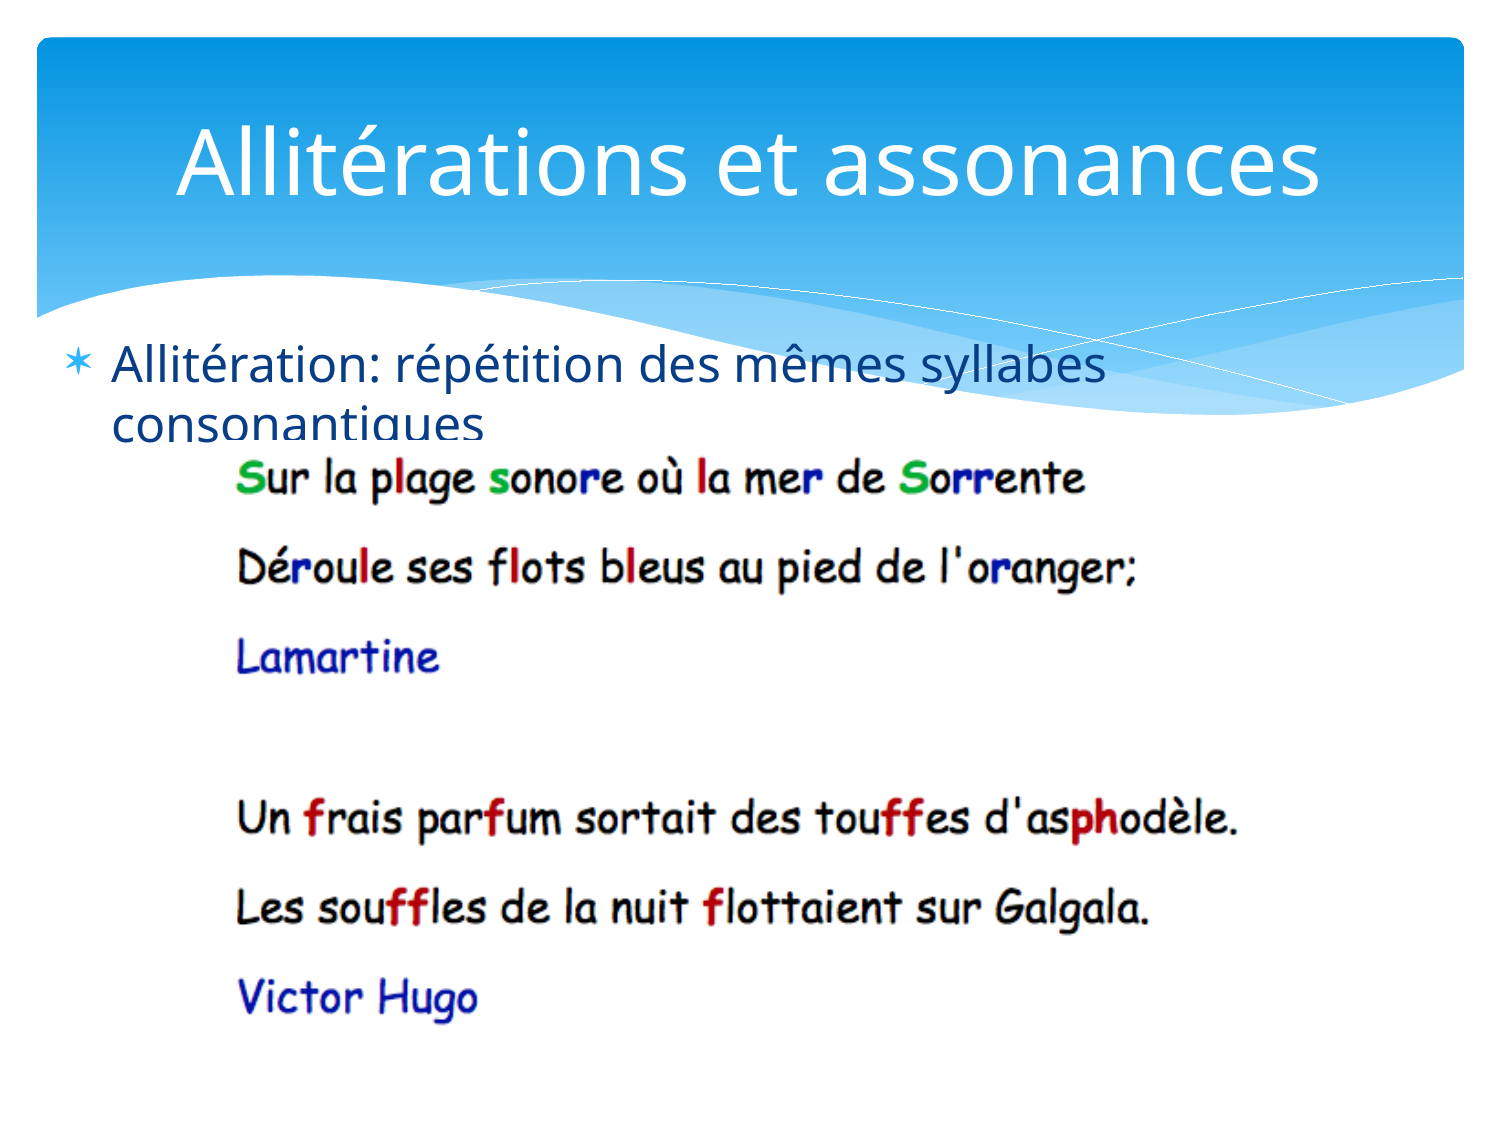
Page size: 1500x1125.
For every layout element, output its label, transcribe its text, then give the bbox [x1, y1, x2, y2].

list Allitération: répétition des mêmes syllabes consonantiques [51, 324, 1465, 1089]
title Allitérations et assonances [75, 55, 1425, 261]
picture [226, 440, 1270, 1062]
